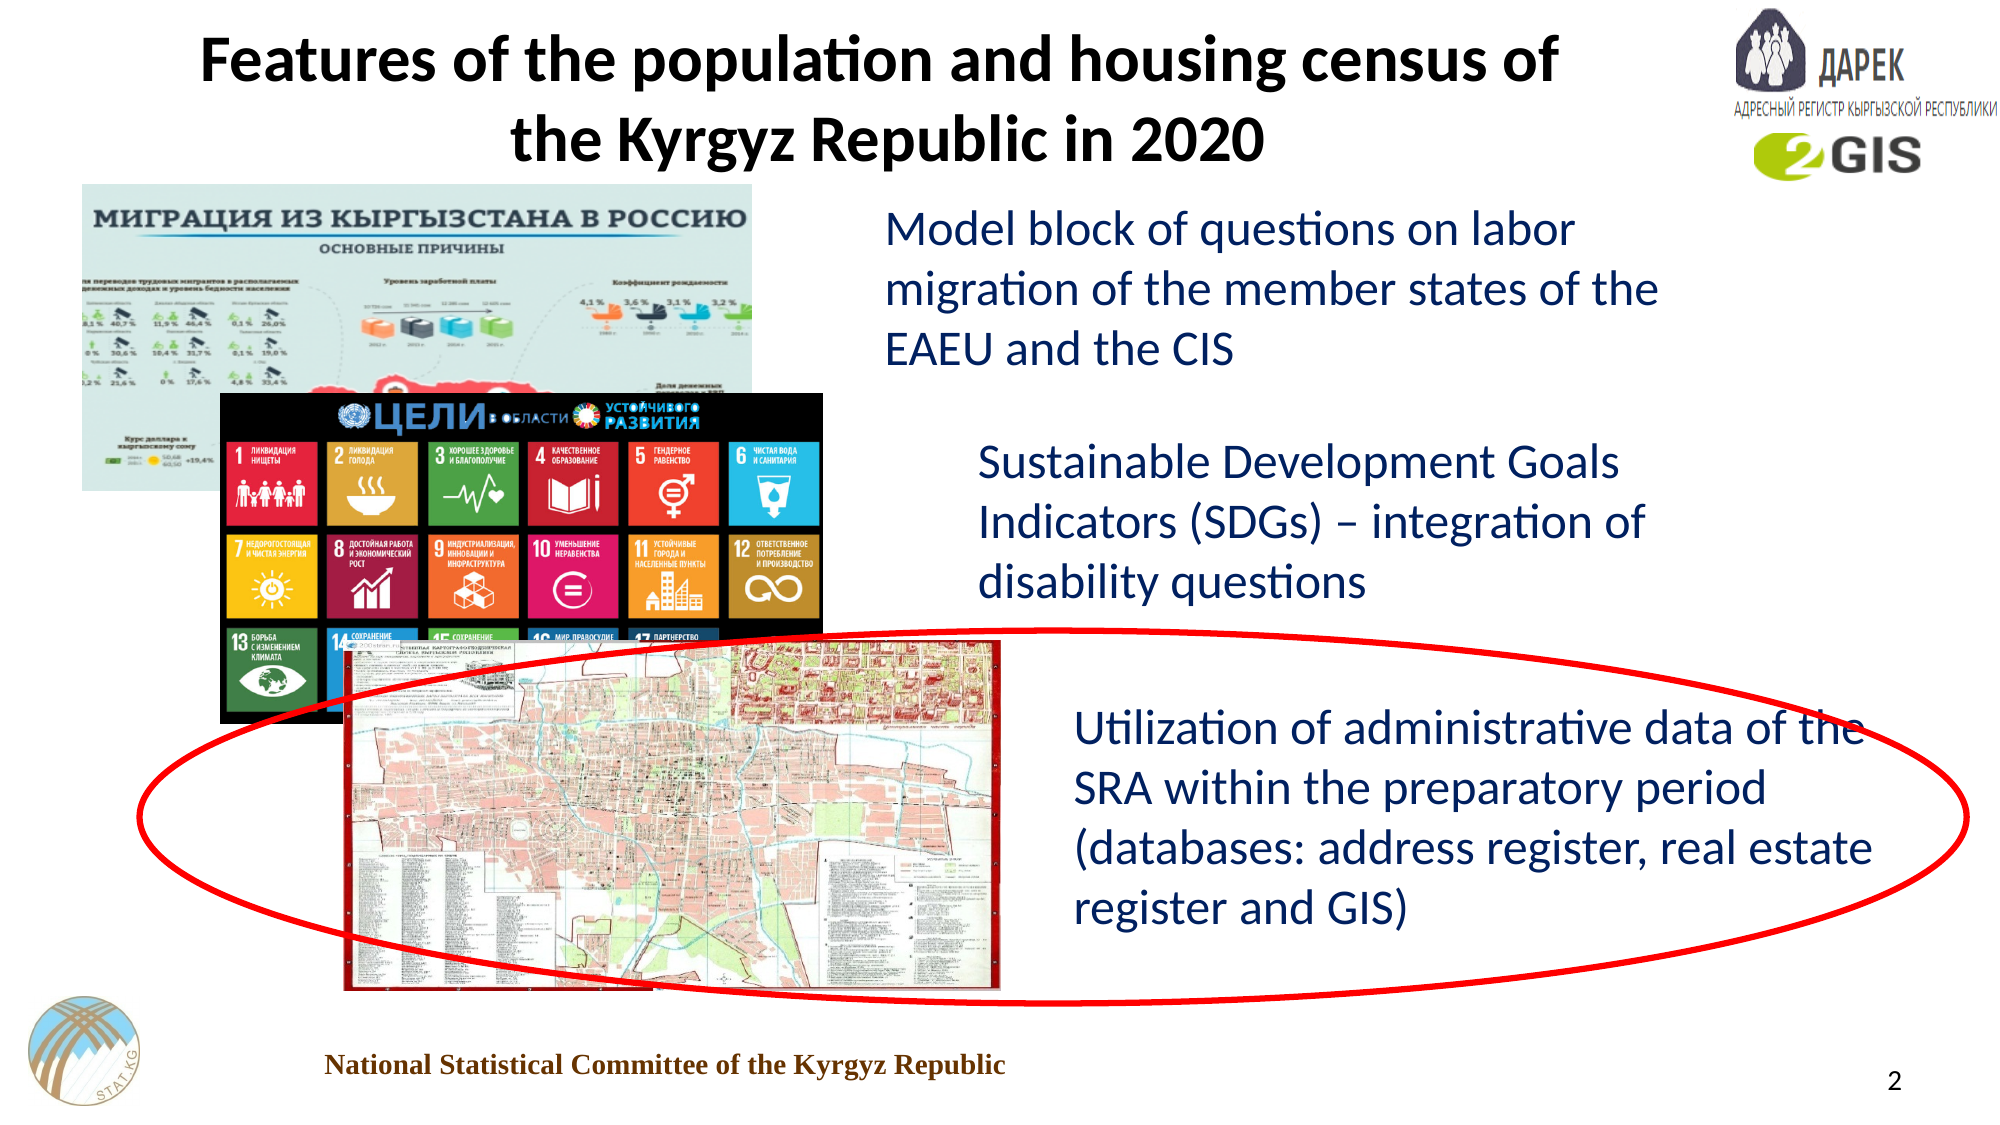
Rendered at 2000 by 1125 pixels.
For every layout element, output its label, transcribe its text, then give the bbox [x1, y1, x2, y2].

picture [82, 184, 1002, 991]
text_box National Statistical Committee of the Kyrgyz Republic [172, 1037, 1158, 1088]
text_box [812, 628, 1969, 1006]
text_box Sustainable Development Goals Indicators (SDGs) – integration of disability questions [963, 420, 1758, 616]
picture [28, 996, 140, 1107]
text_box Utilization of administrative data of the SRA within the preparatory period (databases: address register, real estate register and GIS) [1718, 686, 1967, 802]
text_box [137, 732, 338, 936]
text_box Features of the population and housing census of the Kyrgyz Republic in 2020 [66, 7, 1710, 183]
picture [1754, 133, 1977, 213]
picture [1731, 7, 2000, 121]
text_box Model block of questions on labor migration of the member states of the EAEU and the CIS [869, 187, 1740, 383]
text_box 2 [1872, 1058, 1979, 1105]
text_box Utilization of administrative data of the SRA within the preparatory period (databases: address register, real estate register and GIS) [1745, 832, 1967, 942]
